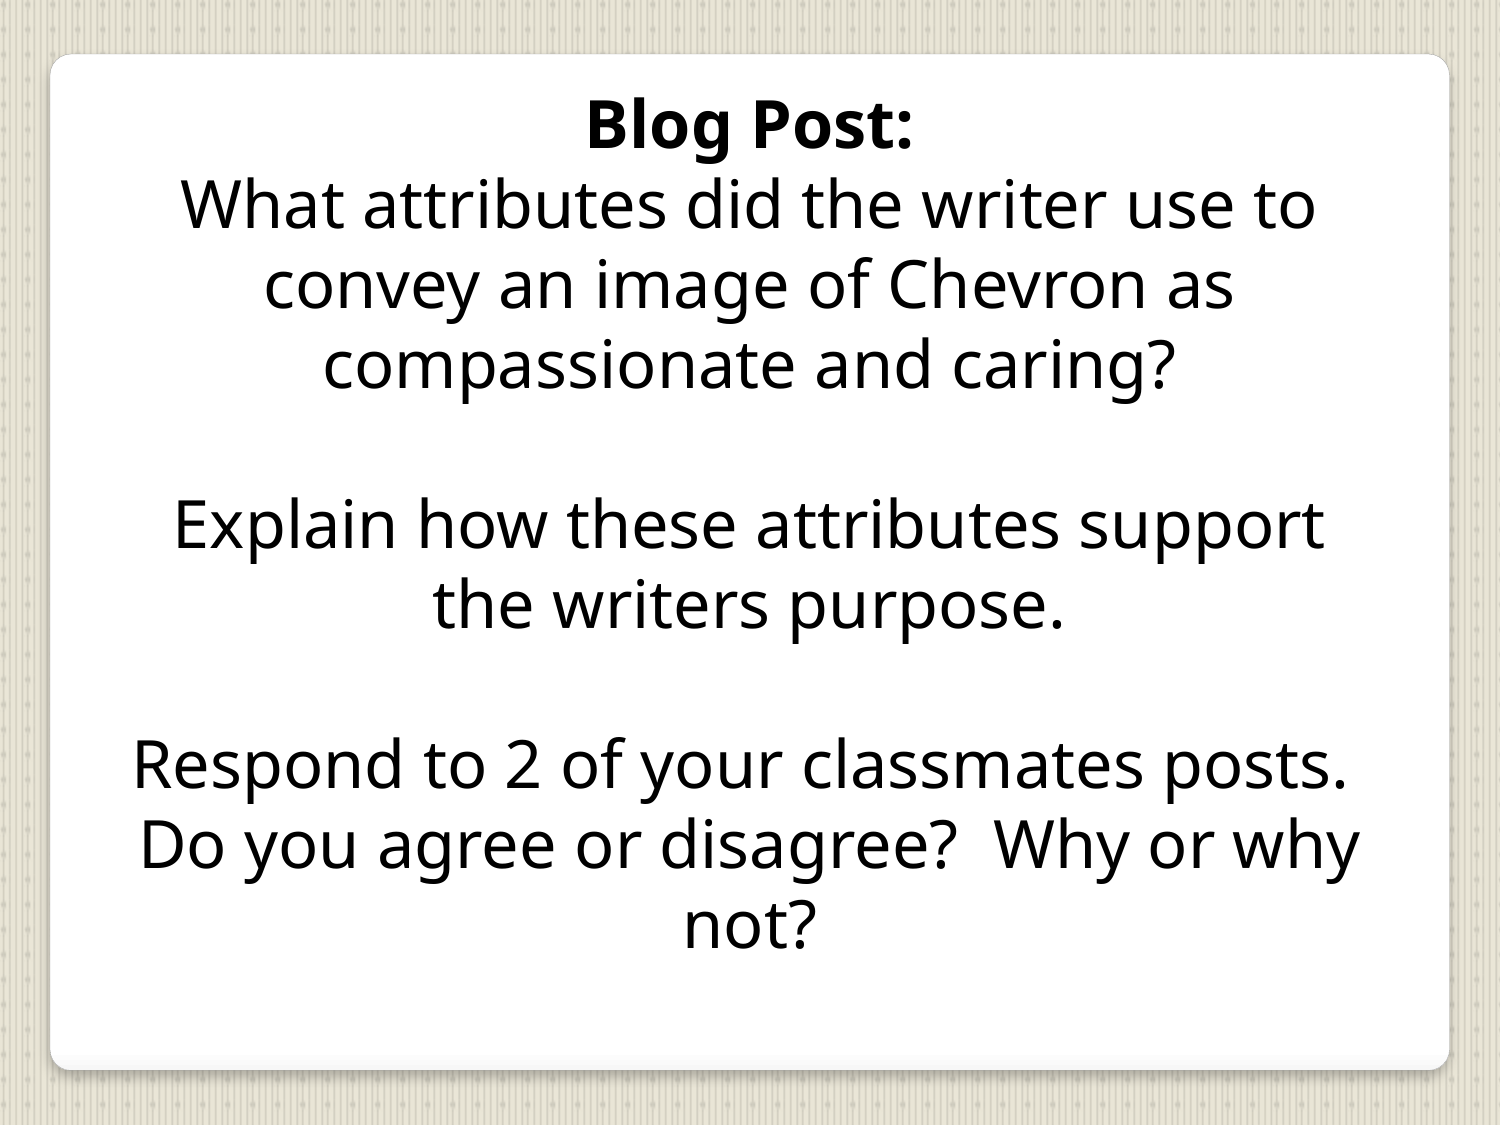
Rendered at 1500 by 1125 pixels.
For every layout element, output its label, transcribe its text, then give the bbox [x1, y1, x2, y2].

text_box Blog Post: What attributes did the writer use to convey an image of Chevron as compassionate and caring? Explain how these attributes support the writers purpose. Respond to 2 of your classmates posts. Do you agree or disagree? Why or why not? [99, 74, 1400, 970]
